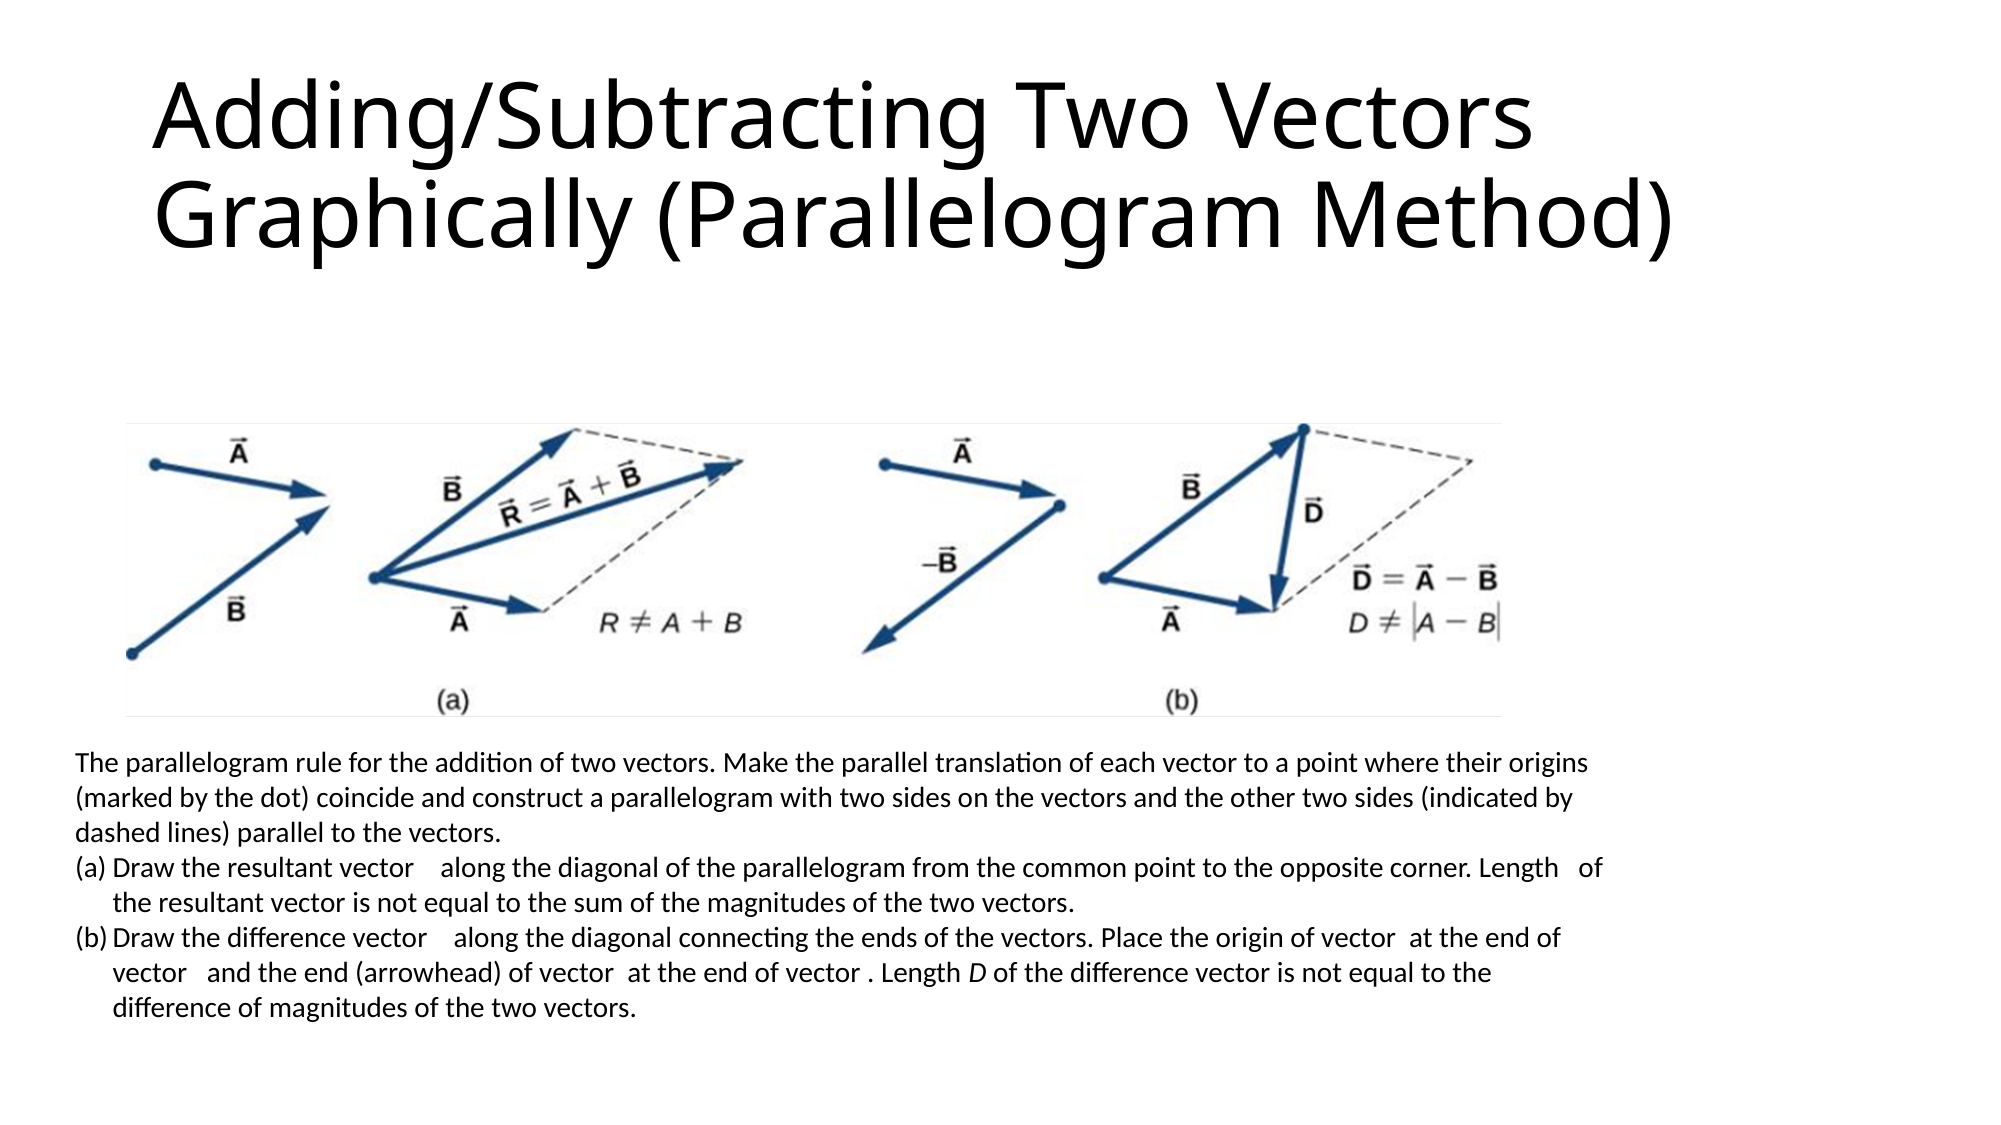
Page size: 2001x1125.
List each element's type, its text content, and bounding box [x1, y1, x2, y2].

title Adding/Subtracting Two Vectors Graphically (Parallelogram Method) [137, 59, 1863, 278]
picture [126, 271, 1502, 869]
